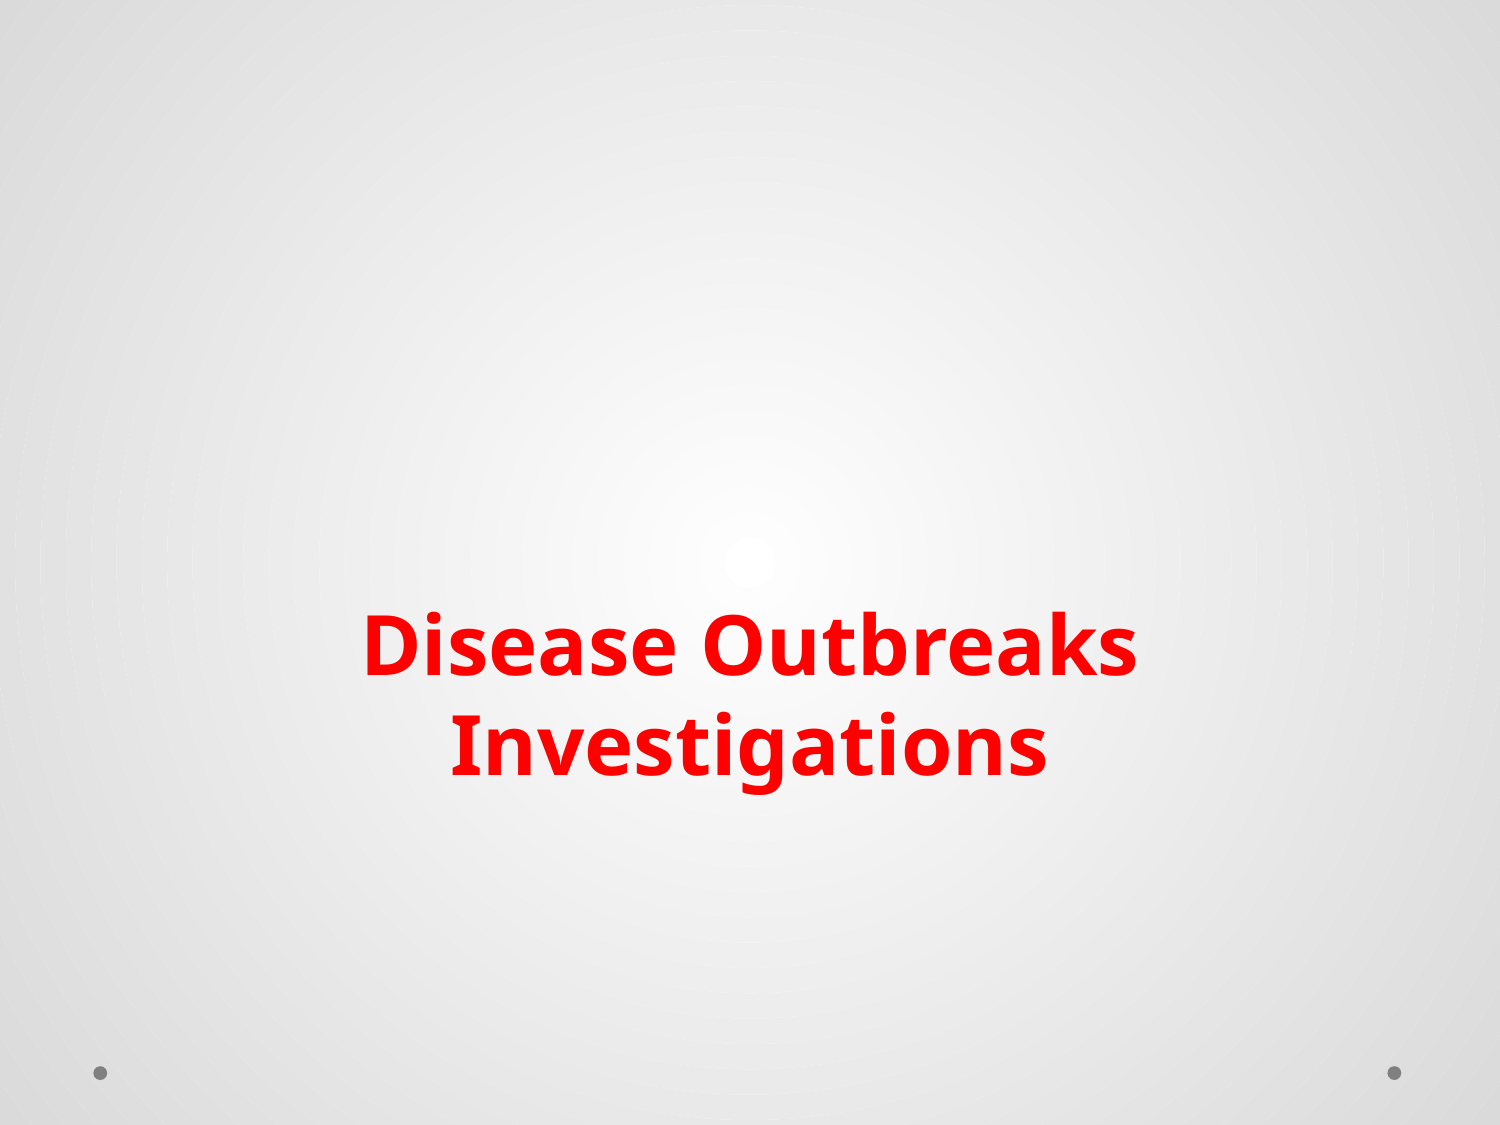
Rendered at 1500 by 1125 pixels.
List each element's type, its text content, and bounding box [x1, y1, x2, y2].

title Disease Outbreaks Investigations [112, 99, 1388, 800]
